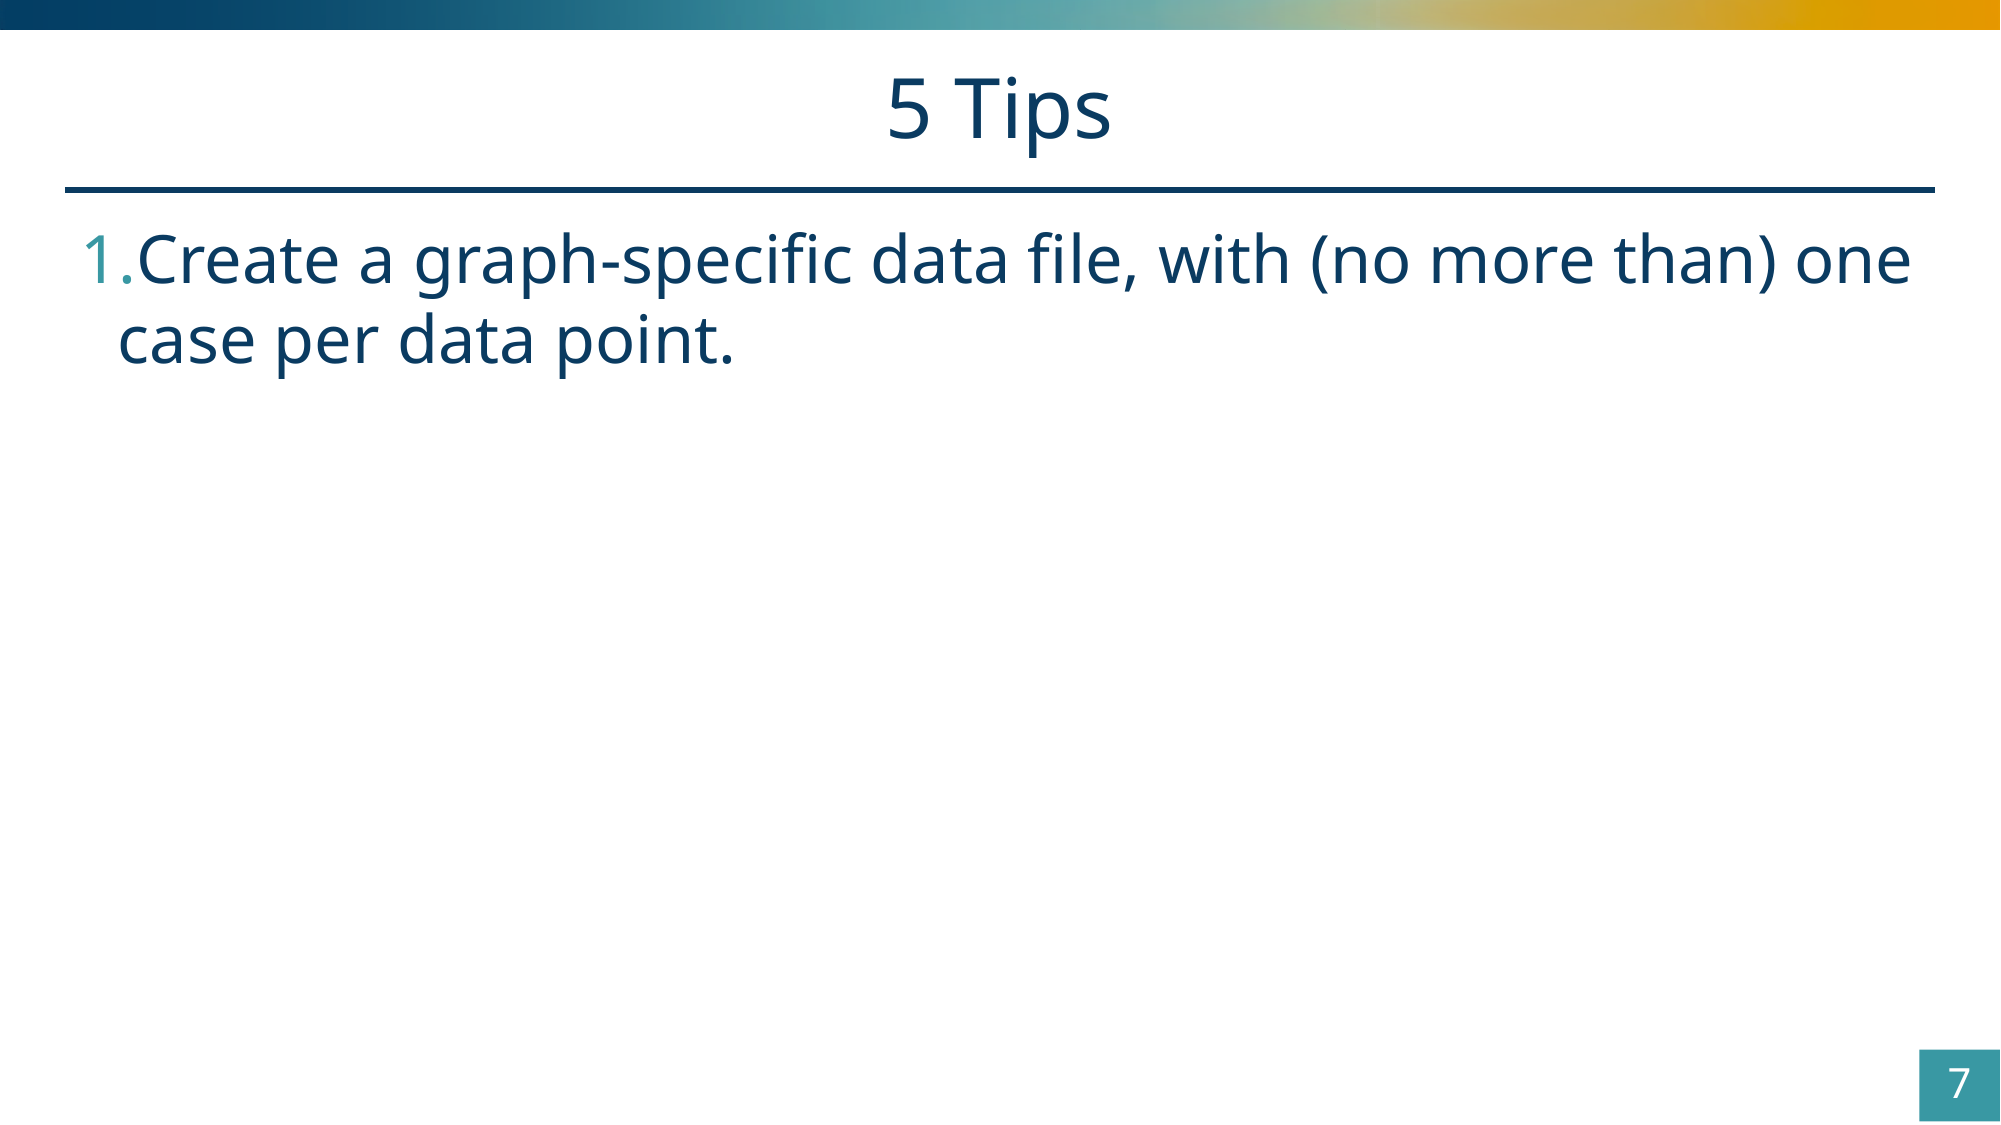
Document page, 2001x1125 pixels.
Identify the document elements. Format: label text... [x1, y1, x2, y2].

list Create a graph-specific data file, with (no more than) one case per data point. [64, 208, 1936, 1125]
picture [0, 0, 2000, 30]
title 5 Tips [64, 32, 1936, 190]
